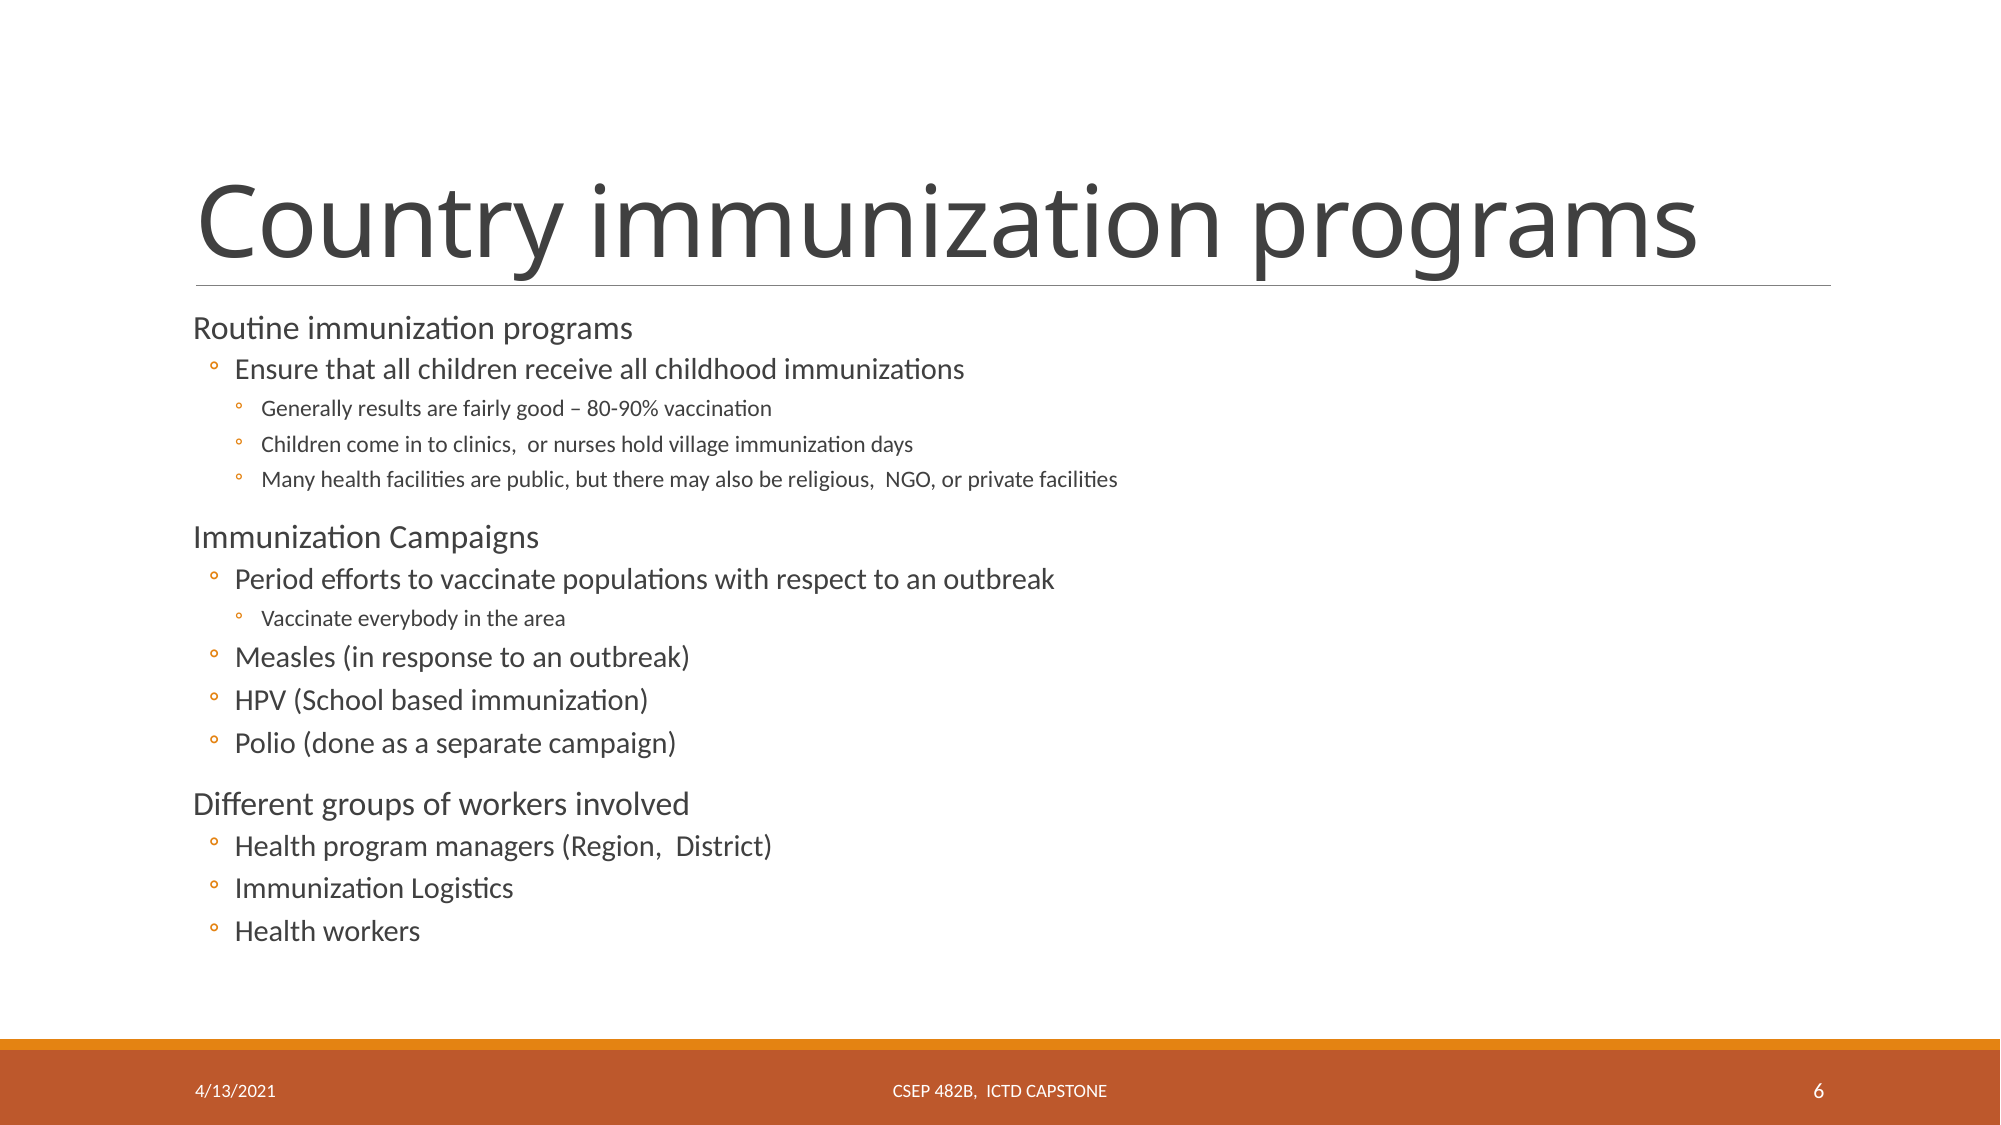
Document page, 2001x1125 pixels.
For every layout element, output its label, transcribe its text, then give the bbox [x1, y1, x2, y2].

footer CSEP 482B, ICTD Capstone [604, 1059, 1396, 1120]
title Country immunization programs [180, 47, 1830, 285]
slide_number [180, 1059, 586, 1120]
slide_number 6 [1624, 1059, 1840, 1120]
list Routine immunization programs Ensure that all children receive all childhood immunizations Generally results are fairly good – 80-90% vaccination Children come in to clinics, or nurses hold village immunization days Many health facilities are public, but there may also be religious, NGO, or private facilities Immunization Campaigns Period efforts to vaccinate populations with respect to an outbreak Vaccinate everybody in the area Measles (in response to an outbreak) HPV (School based immunization) Polio (done as a separate campaign) Different groups of workers involved Health program managers (Region, District) Immunization Logistics Health workers [180, 302, 1830, 963]
